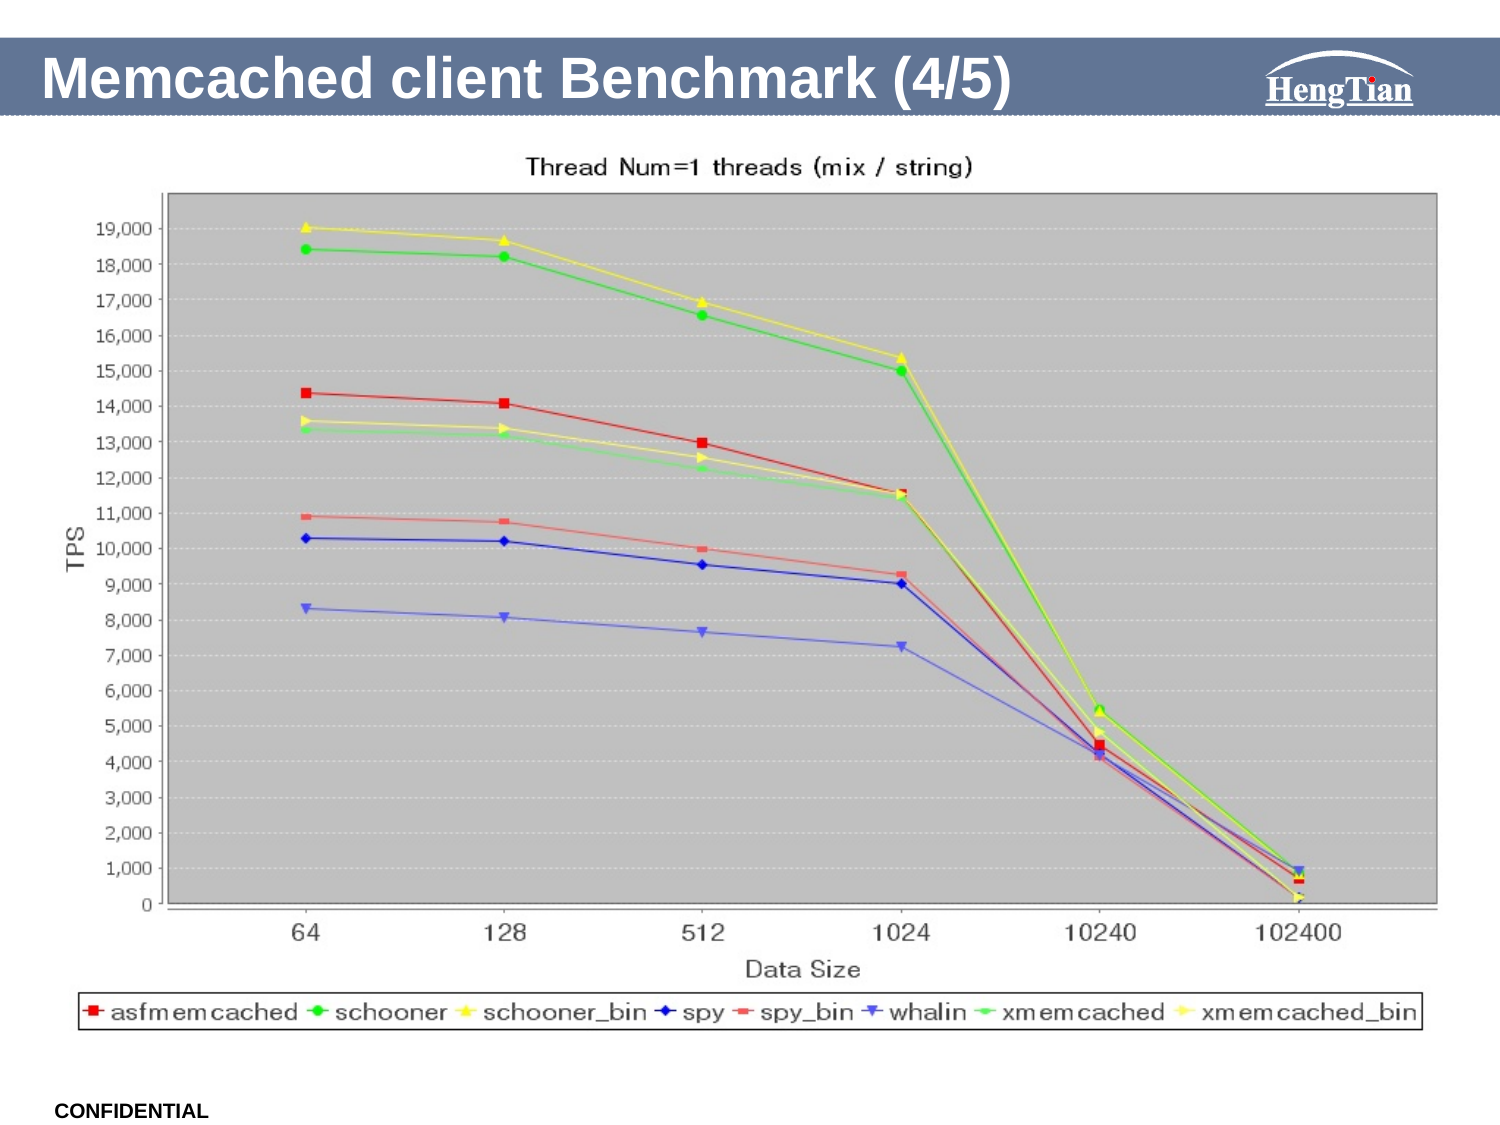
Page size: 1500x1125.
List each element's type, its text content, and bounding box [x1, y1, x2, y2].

picture [46, 152, 1454, 1032]
picture [1210, 31, 1453, 150]
title Memcached client Benchmark (4/5) [40, 50, 1397, 113]
